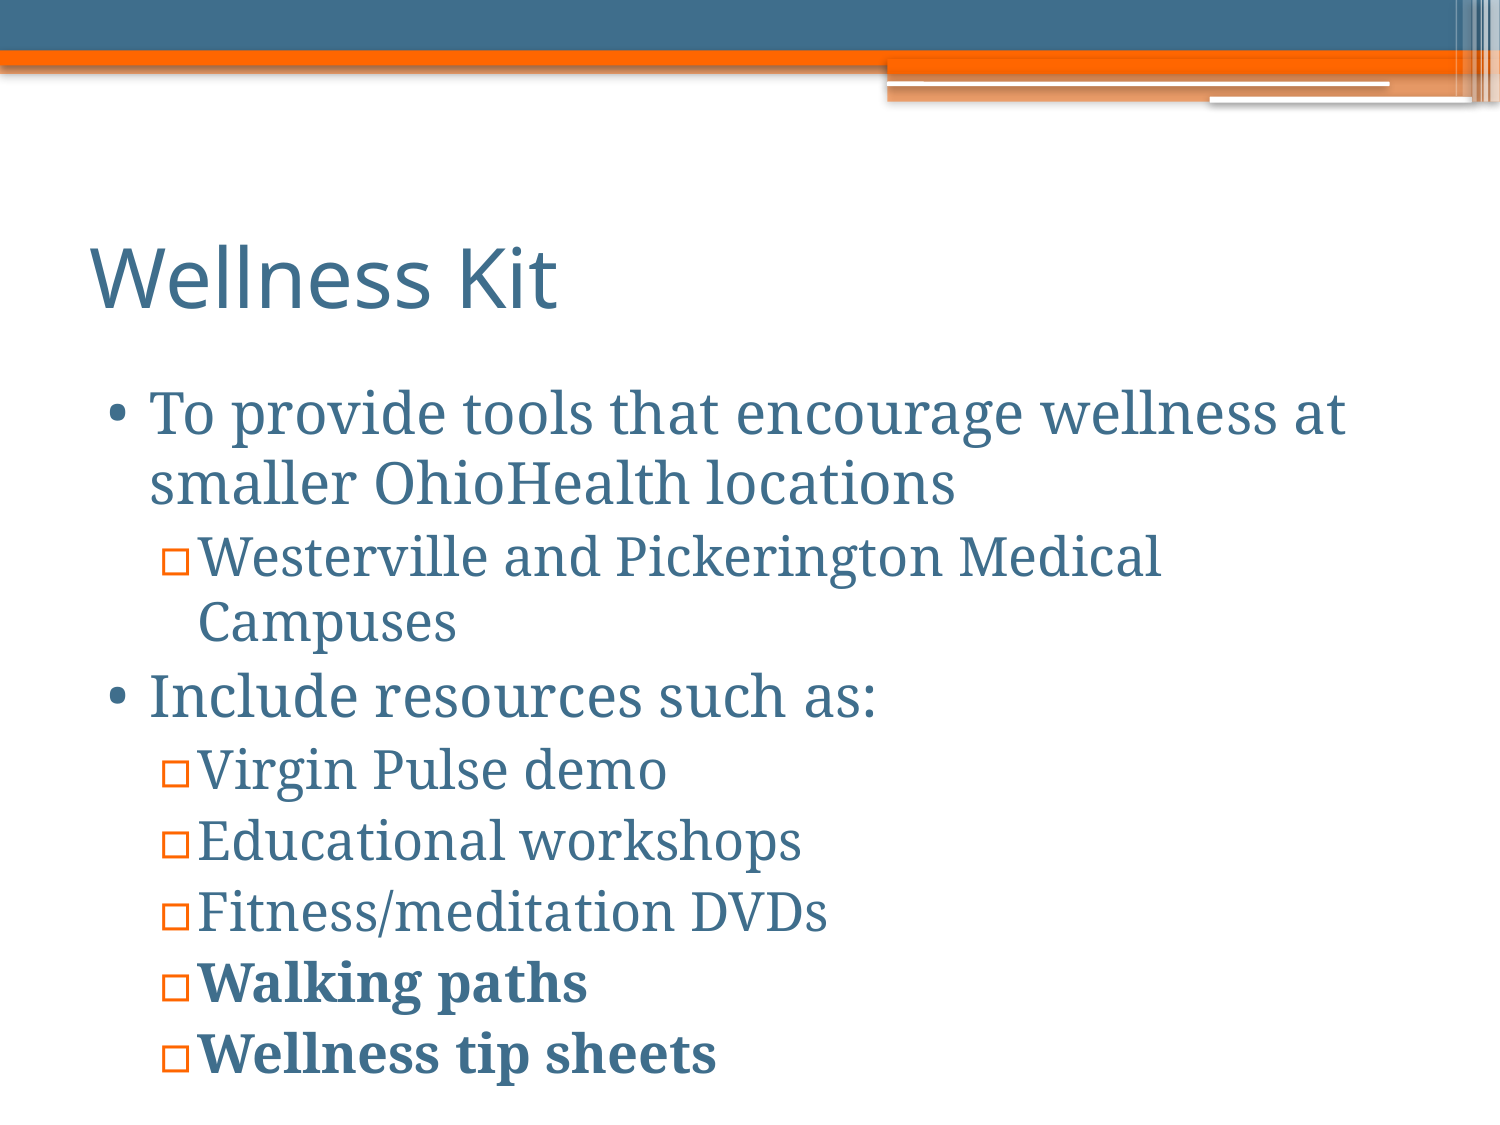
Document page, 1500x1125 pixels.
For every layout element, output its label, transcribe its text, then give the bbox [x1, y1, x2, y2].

list To provide tools that encourage wellness at smaller OhioHealth locations Westerville and Pickerington Medical Campuses Include resources such as: Virgin Pulse demo Educational workshops Fitness/meditation DVDs Walking paths Wellness tip sheets [75, 368, 1425, 1079]
title Wellness Kit [75, 187, 1425, 363]
